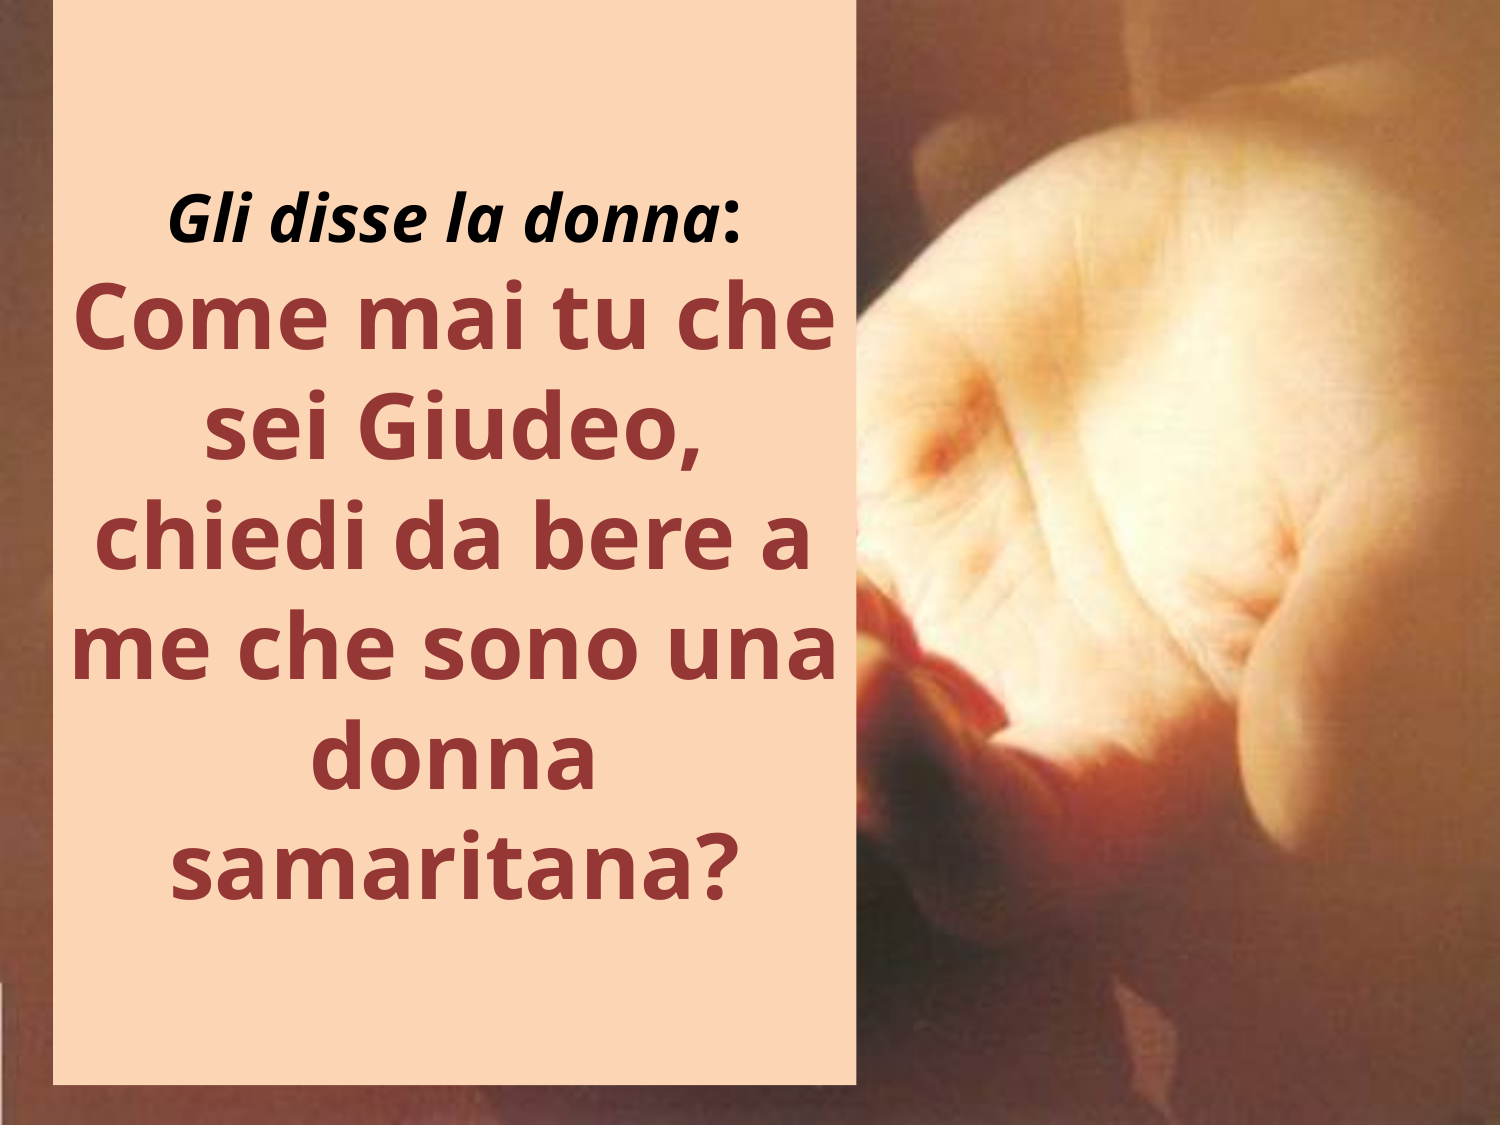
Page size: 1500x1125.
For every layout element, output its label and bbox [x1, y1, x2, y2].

list [0, 0, 1500, 1125]
